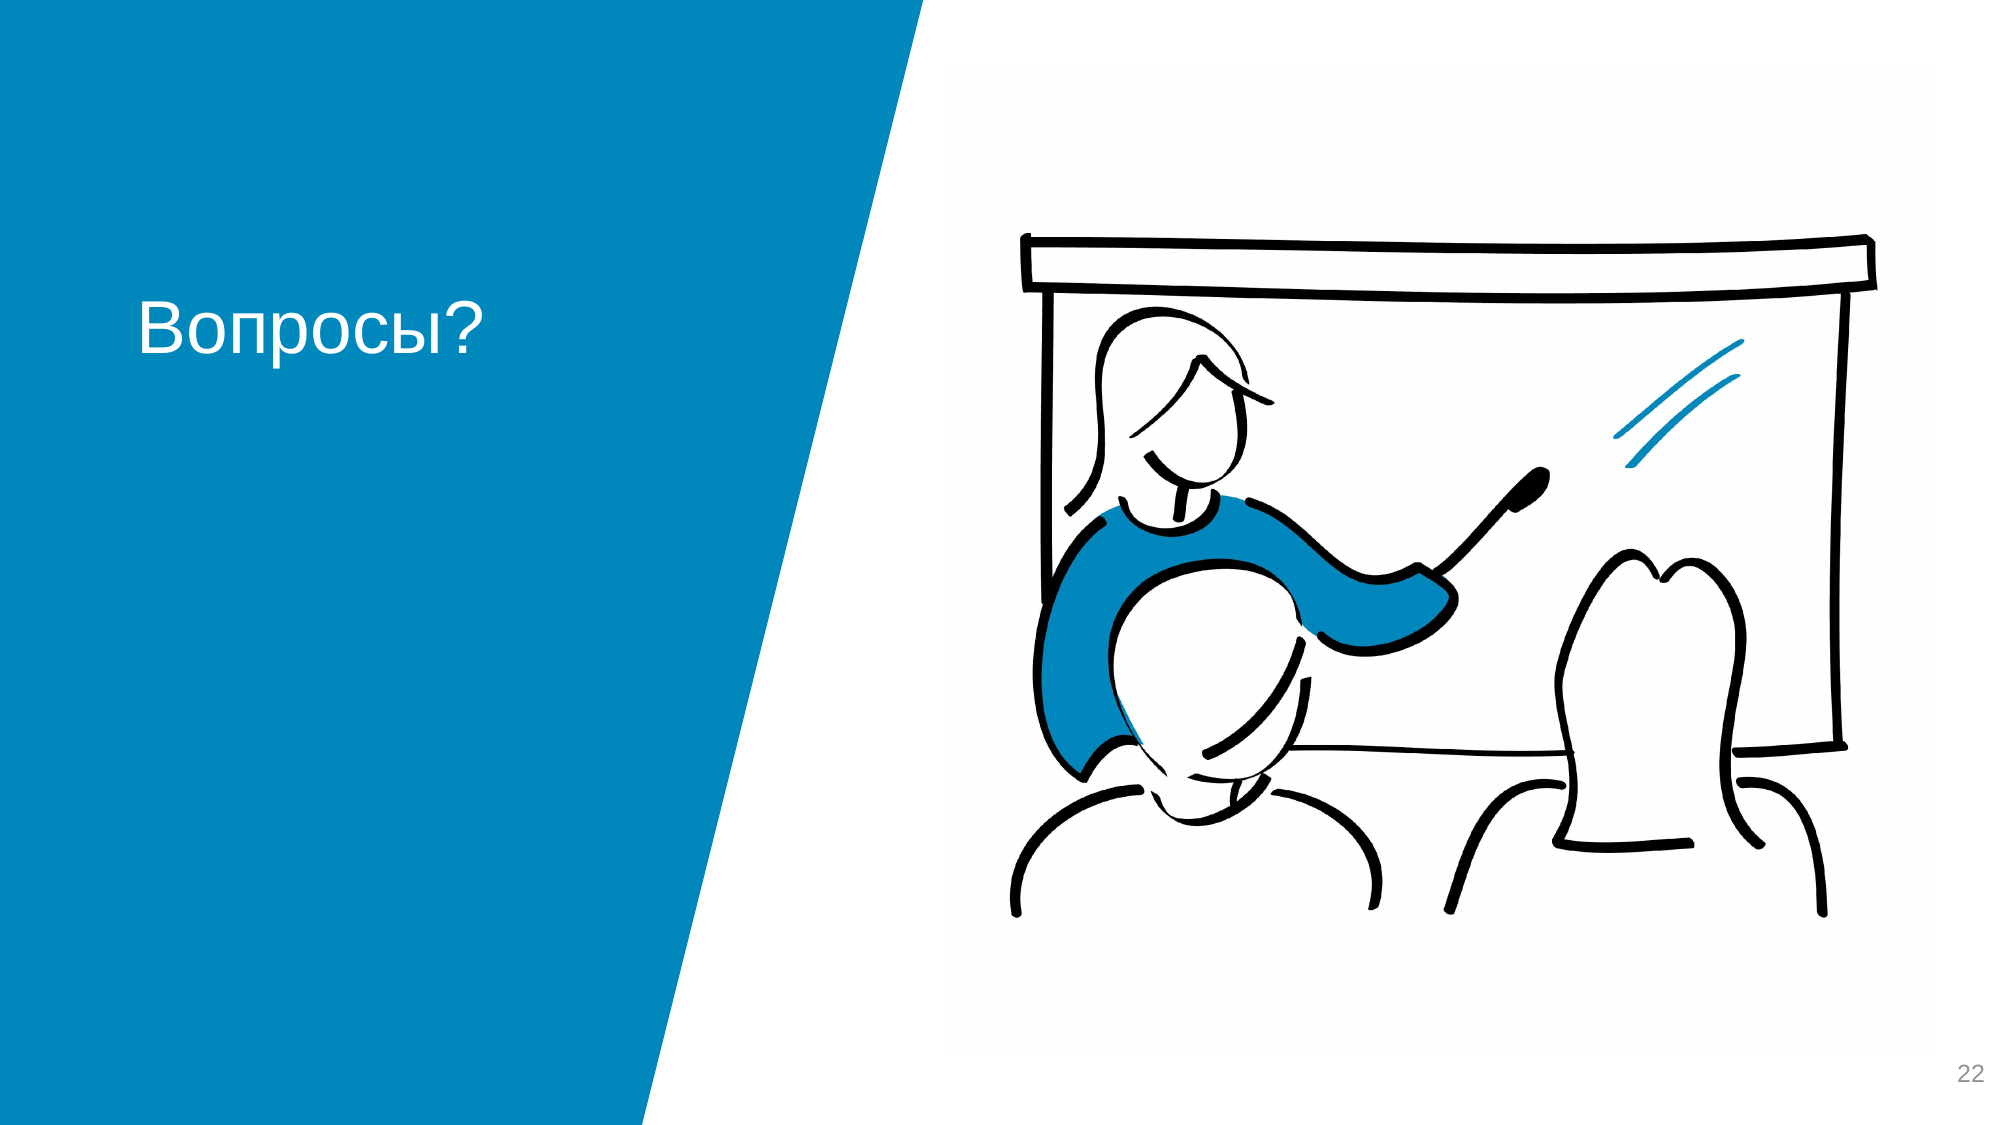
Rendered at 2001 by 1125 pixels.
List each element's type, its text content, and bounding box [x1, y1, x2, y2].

title Вопросы? [136, 0, 775, 371]
picture [944, 68, 1932, 1056]
slide_number 22 [1550, 1042, 2000, 1103]
